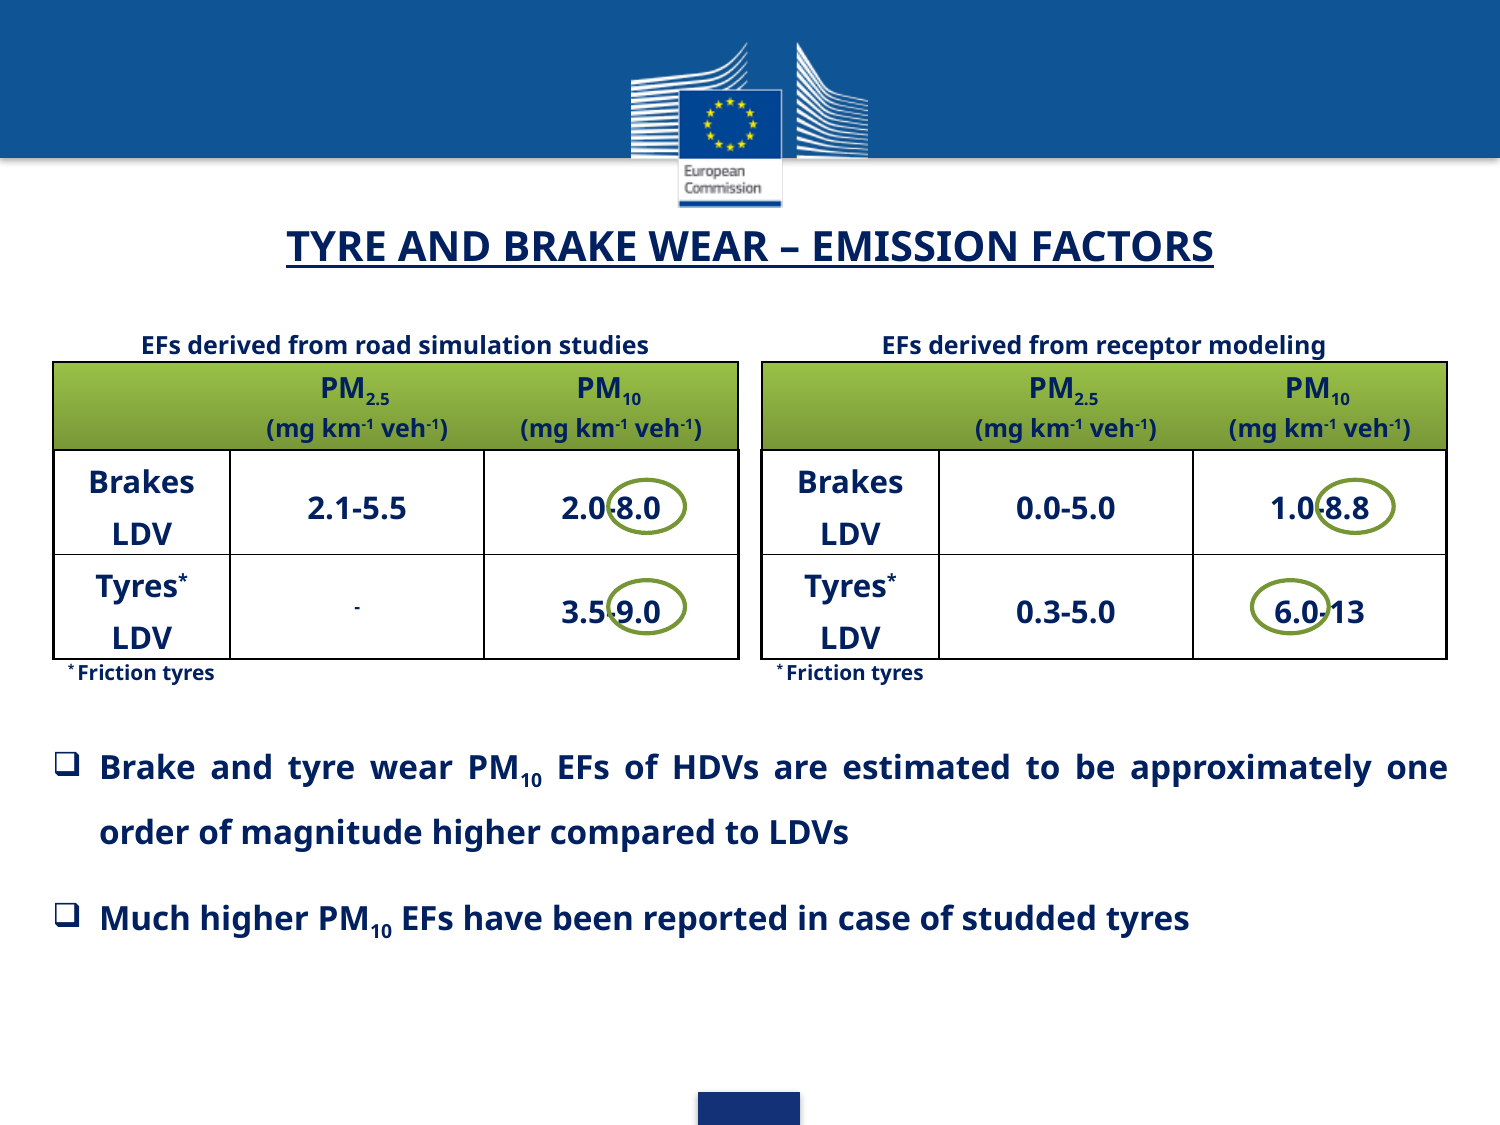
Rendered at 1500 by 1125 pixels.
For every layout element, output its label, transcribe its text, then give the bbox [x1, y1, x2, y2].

title TYRE AND BRAKE WEAR – EMISSION FACTORS [23, 208, 1477, 282]
table_header [54, 367, 230, 449]
table_header PM10 (mg km-1 veh-1) [484, 367, 737, 449]
text_box * Friction tyres [761, 652, 1447, 692]
table_cell - [231, 555, 483, 652]
table_cell Brakes LDV [763, 451, 938, 554]
table_cell 0.0-5.0 [940, 451, 1192, 554]
table_cell 1.0-8.8 [1194, 451, 1445, 554]
table_header PM2.5 (mg km-1 veh-1) [230, 367, 484, 449]
table_cell 0.3-5.0 [940, 555, 1192, 652]
text_box EFs derived from road simulation studies [53, 307, 739, 367]
text_box Brake and tyre wear PM10 EFs of HDVs are estimated to be approximately one order of magnitude higher compared to LDVs Much higher PM10 EFs have been reported in case of studded tyres [37, 715, 1465, 970]
text_box [1316, 479, 1394, 533]
table_header PM10 (mg km-1 veh-1) [1193, 363, 1446, 449]
table_cell Tyres* LDV [55, 555, 229, 652]
table_cell 6.0-13 [1194, 555, 1445, 652]
table_cell 2.0-8.0 [485, 451, 737, 554]
table_cell Brakes LDV [55, 451, 229, 554]
table_cell Tyres* LDV [763, 555, 938, 652]
text_box * Friction tyres [53, 652, 739, 692]
picture [631, 42, 868, 208]
text_box [608, 580, 685, 634]
table_header PM2.5 (mg km-1 veh-1) [939, 363, 1193, 449]
text_box [608, 479, 685, 533]
table_cell 2.1-5.5 [231, 451, 483, 554]
text_box [1251, 580, 1329, 634]
table_header [763, 363, 939, 449]
text_box EFs derived from receptor modeling [761, 307, 1447, 361]
table_cell 3.5-9.0 [485, 555, 737, 652]
